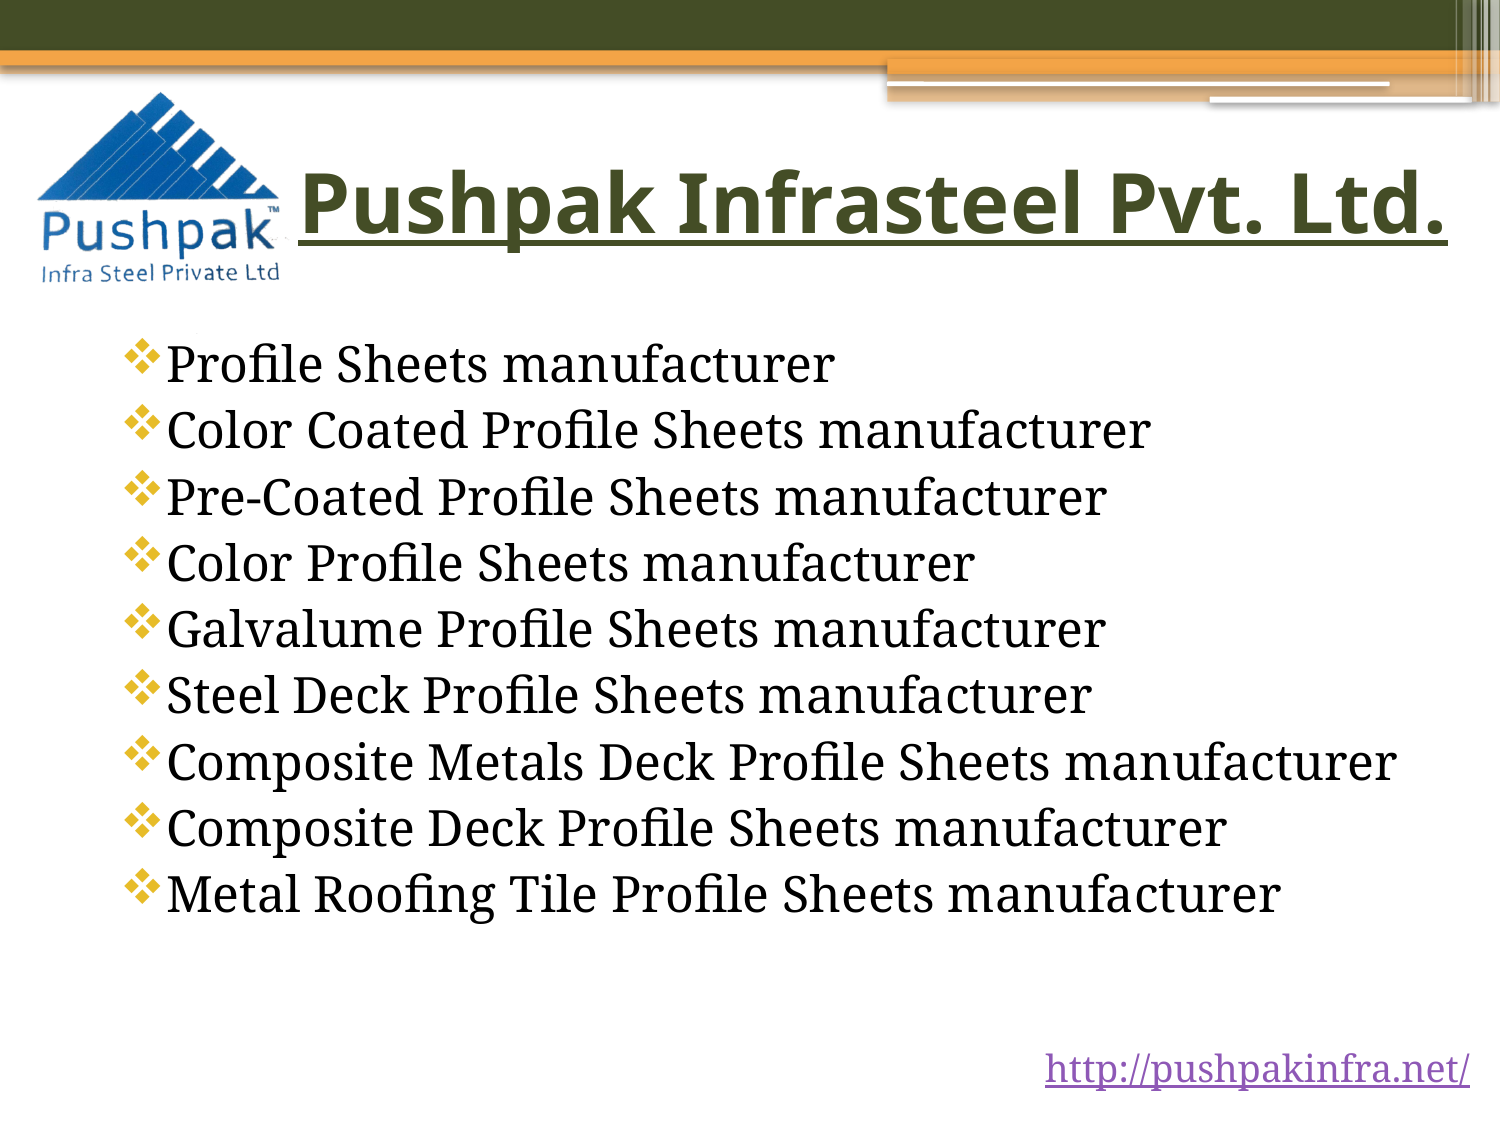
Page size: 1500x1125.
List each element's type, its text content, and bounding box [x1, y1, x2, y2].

list Profile Sheets manufacturer Color Coated Profile Sheets manufacturer Pre-Coated Profile Sheets manufacturer Color Profile Sheets manufacturer Galvalume Profile Sheets manufacturer Steel Deck Profile Sheets manufacturer Composite Metals Deck Profile Sheets manufacturer Composite Deck Profile Sheets manufacturer Metal Roofing Tile Profile Sheets manufacturer [87, 324, 1438, 1035]
title Pushpak Infrasteel Pvt. Ltd. [318, 112, 1500, 288]
text_box http://pushpakinfra.net/ [1030, 1037, 1485, 1104]
picture [0, 74, 313, 335]
